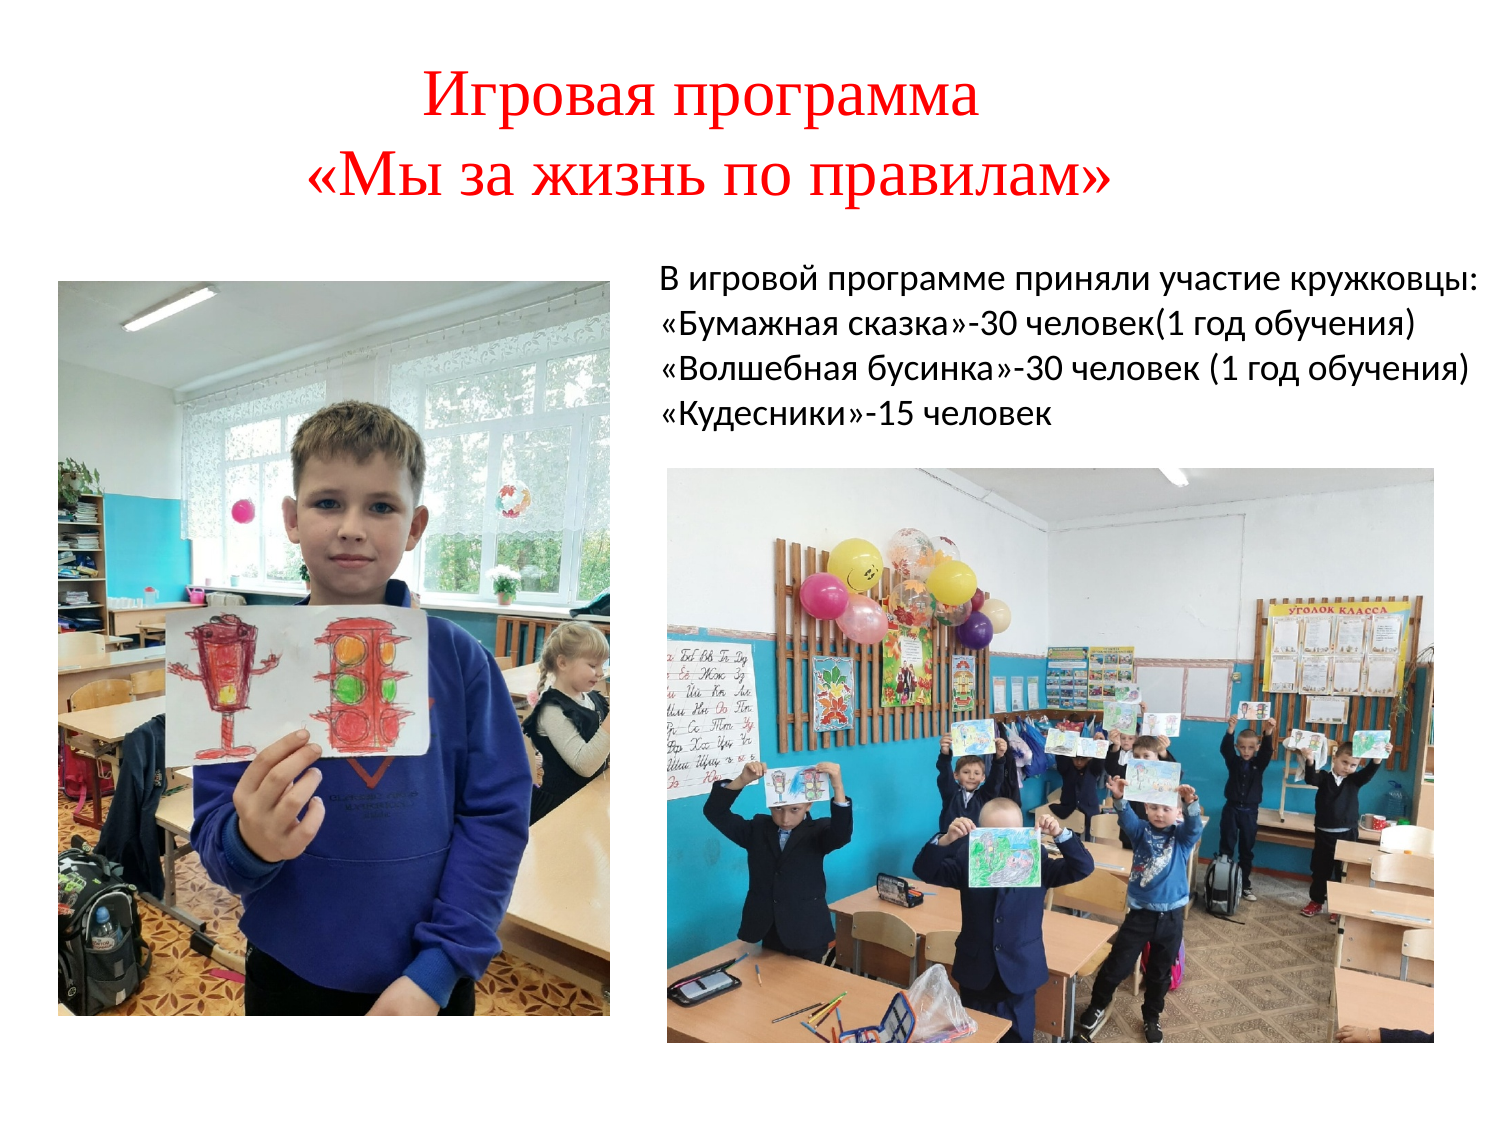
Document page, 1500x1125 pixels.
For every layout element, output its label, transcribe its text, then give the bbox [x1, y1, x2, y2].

title Игровая программа «Мы за жизнь по правилам» [35, 35, 1386, 223]
picture [667, 468, 1434, 1044]
picture [58, 280, 610, 1016]
text_box В игровой программе приняли участие кружковцы: «Бумажная сказка»-30 человек(1 год обучения) «Волшебная бусинка»-30 человек (1 год обучения) «Кудесники»-15 человек [644, 246, 1495, 441]
